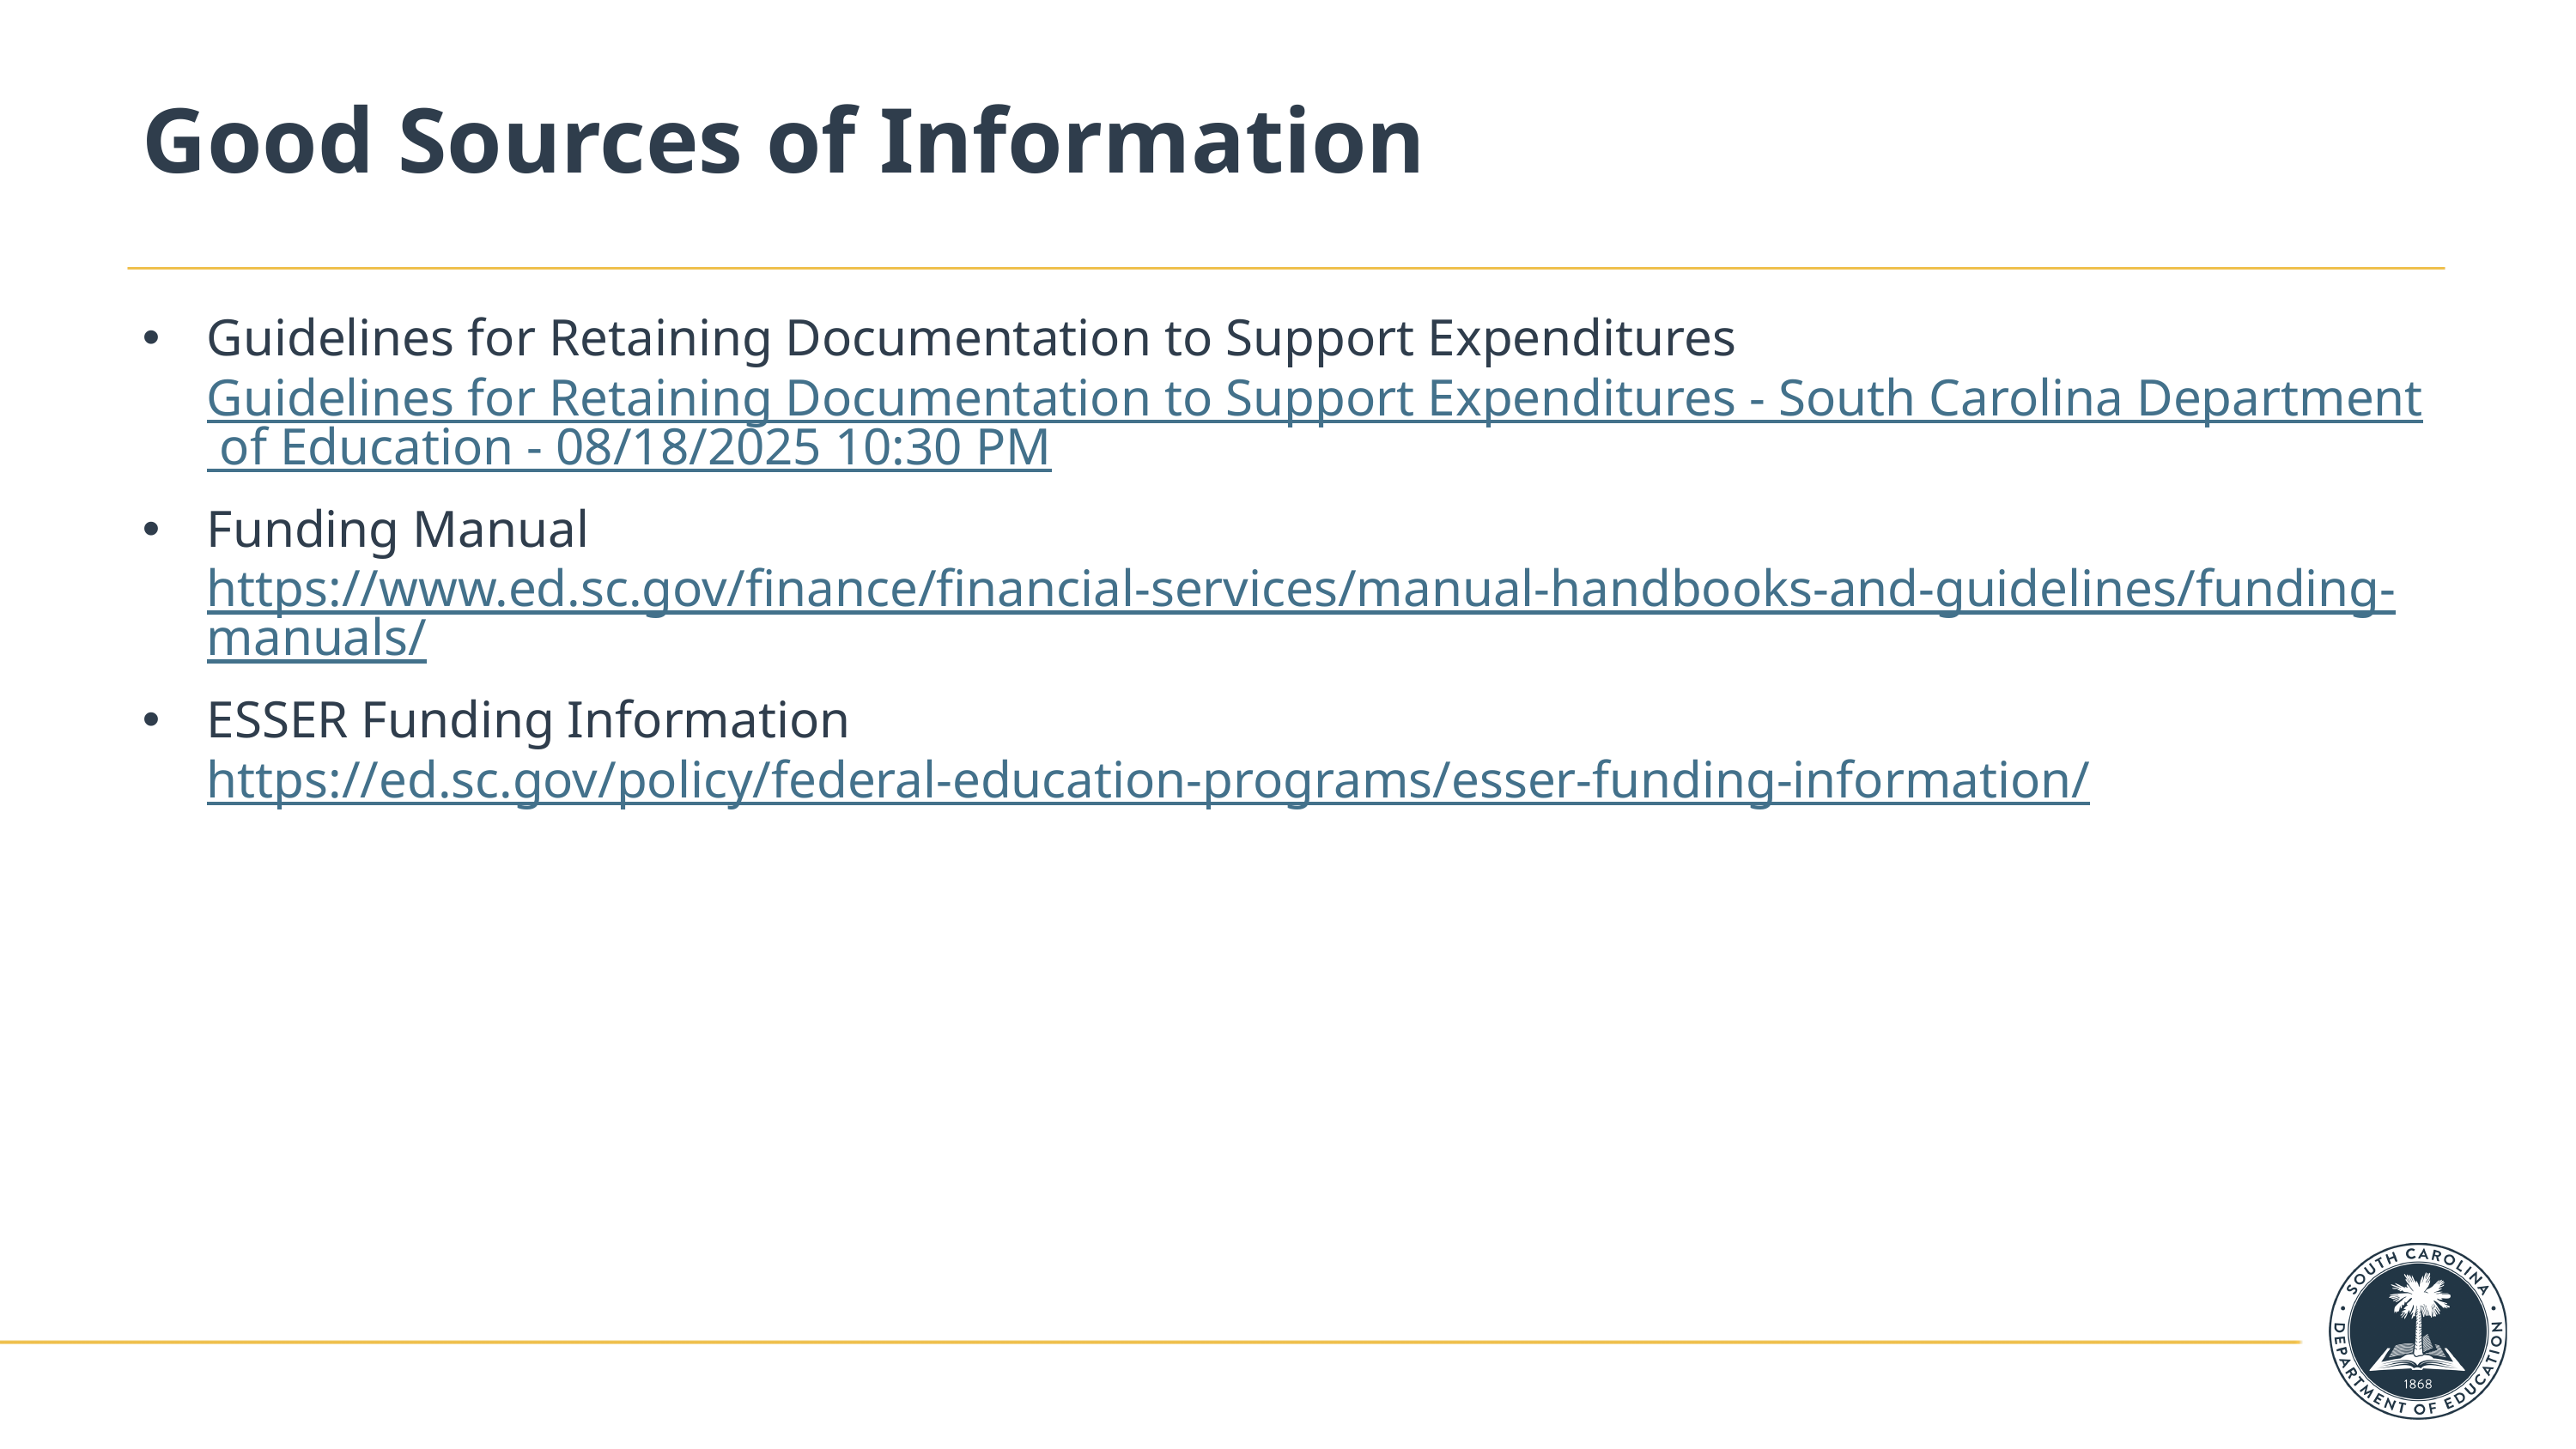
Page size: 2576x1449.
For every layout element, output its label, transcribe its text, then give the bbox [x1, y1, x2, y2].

list Guidelines for Retaining Documentation to Support Expenditures Guidelines for Retaining Documentation to Support Expenditures - South Carolina Department of Education - 08/18/2025 10:30 PM Funding Manual https://www.ed.sc.gov/finance/financial-services/manual-handbooks-and-guidelines/funding-manuals/ ESSER Funding Information https://ed.sc.gov/policy/federal-education-programs/esser-funding-information/ [129, 306, 2447, 1149]
title Good Sources of Information [129, 76, 2447, 232]
picture [2329, 1243, 2507, 1420]
